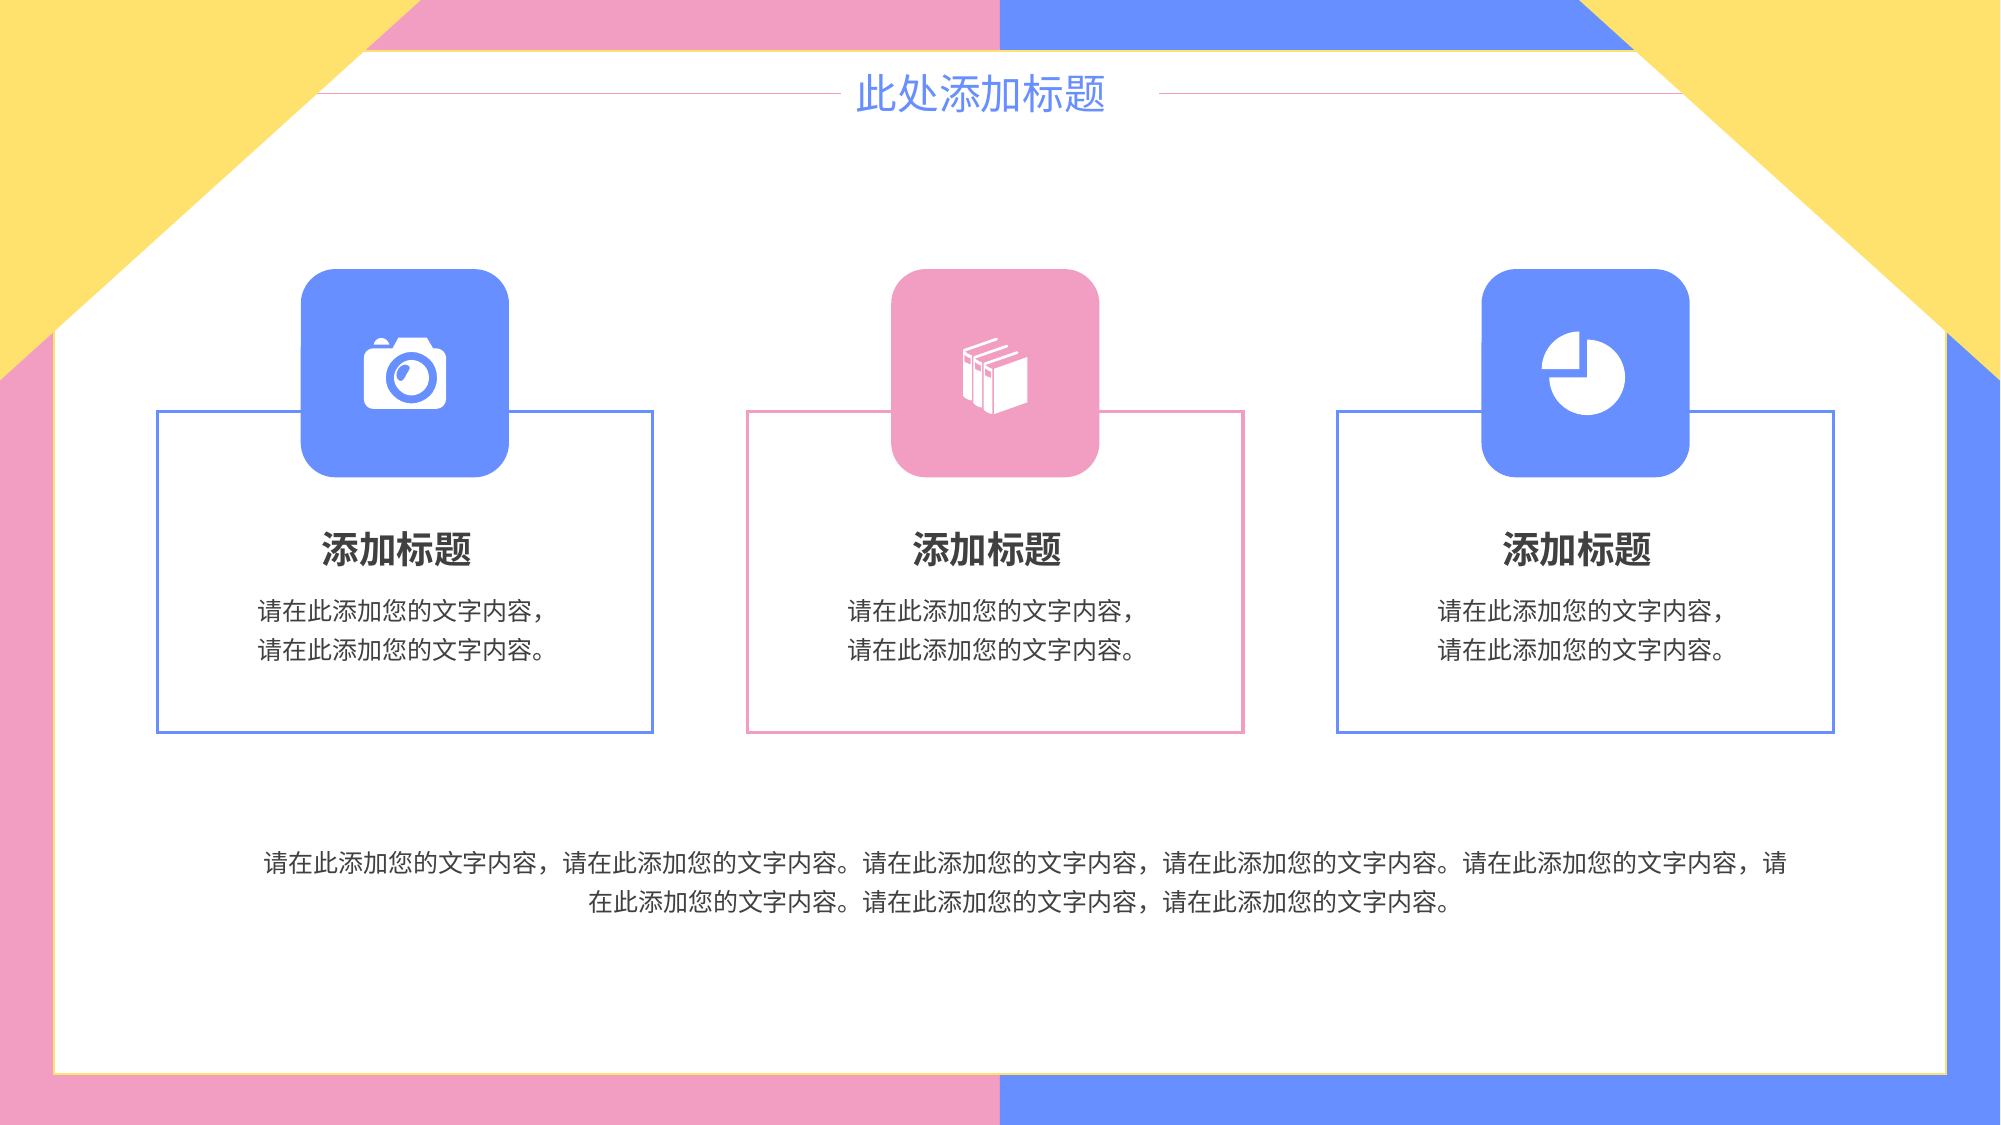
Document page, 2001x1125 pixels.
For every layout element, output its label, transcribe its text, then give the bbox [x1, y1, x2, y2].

text_box [156, 410, 654, 733]
text_box 请在此添加您的文字内容，请在此添加您的文字内容。请在此添加您的文字内容，请在此添加您的文字内容。请在此添加您的文字内容，请在此添加您的文字内容。请在此添加您的文字内容，请在此添加您的文字内容。 [242, 830, 1809, 924]
text_box [1480, 268, 1691, 479]
text_box [890, 268, 1101, 479]
text_box [963, 337, 998, 401]
text_box [0, 94, 319, 382]
text_box [299, 268, 511, 479]
text_box [973, 344, 1019, 414]
text_box 添加标题 [307, 518, 503, 579]
text_box 此处添加标题 [840, 60, 1160, 126]
text_box [1577, 0, 2000, 93]
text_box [1541, 331, 1626, 416]
text_box 请在此添加您的文字内容，请在此添加您的文字内容。 [832, 579, 1158, 672]
text_box 请在此添加您的文字内容，请在此添加您的文字内容。 [1423, 579, 1748, 672]
text_box [1337, 410, 1834, 733]
text_box [0, 0, 423, 93]
text_box 添加标题 [897, 518, 1094, 579]
text_box 添加标题 [1487, 518, 1684, 579]
text_box [994, 356, 1028, 415]
text_box [747, 410, 1244, 733]
text_box 请在此添加您的文字内容，请在此添加您的文字内容。 [242, 579, 568, 672]
text_box [363, 337, 447, 409]
text_box [1681, 94, 2000, 382]
